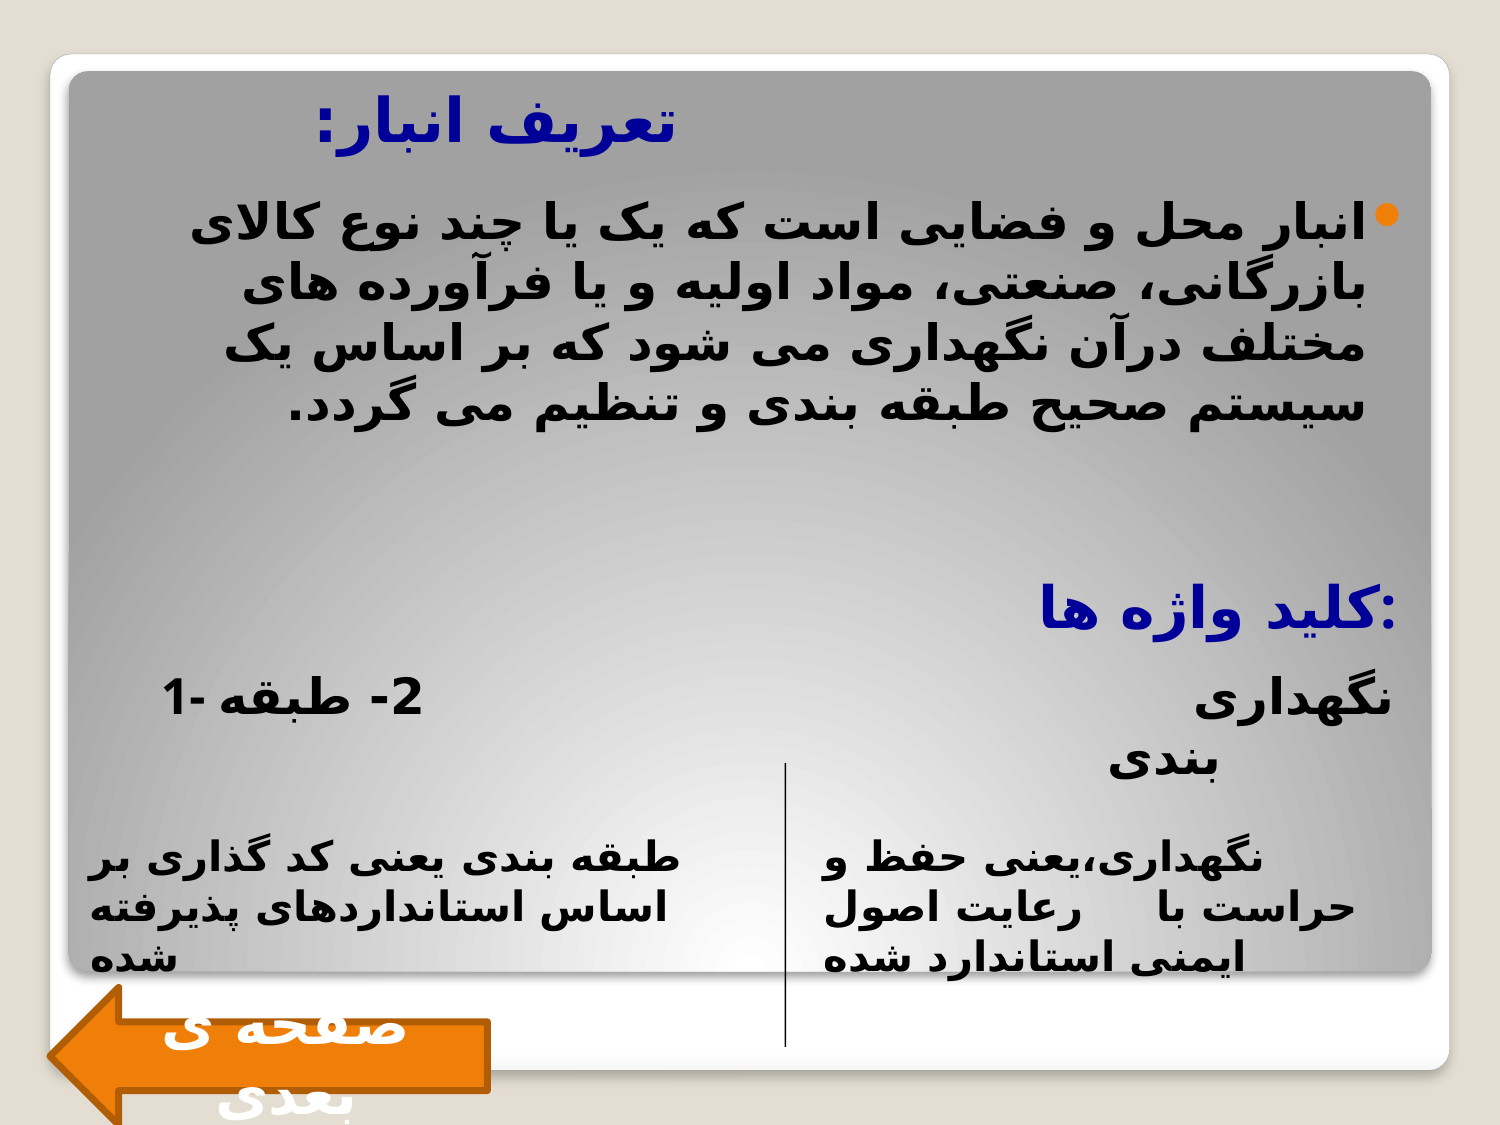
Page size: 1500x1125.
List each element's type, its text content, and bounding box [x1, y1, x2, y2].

text_box طبقه بندی یعنی کد گذاری بر اساس استانداردهای پذیرفته شده [74, 822, 786, 988]
list انبار محل و فضایی است که یک یا چند نوع کالای بازرگانی، صنعتی، مواد اولیه و یا فرآورده های مختلف درآن نگهداری می شود که بر اساس یک سیستم صحیح طبقه بندی و تنظیم می گردد. [76, 174, 1427, 646]
text_box کلید واژه ها: 1- نگهداری 2- طبقه بندی [88, 562, 1412, 793]
text_box صفحه ی بعدی [46, 984, 491, 1125]
text_box نگهداری،یعنی حفظ و حراست با رعایت اصول ایمنی استاندارد شده [809, 822, 1450, 988]
title تعریف انبار: [187, 24, 1425, 163]
